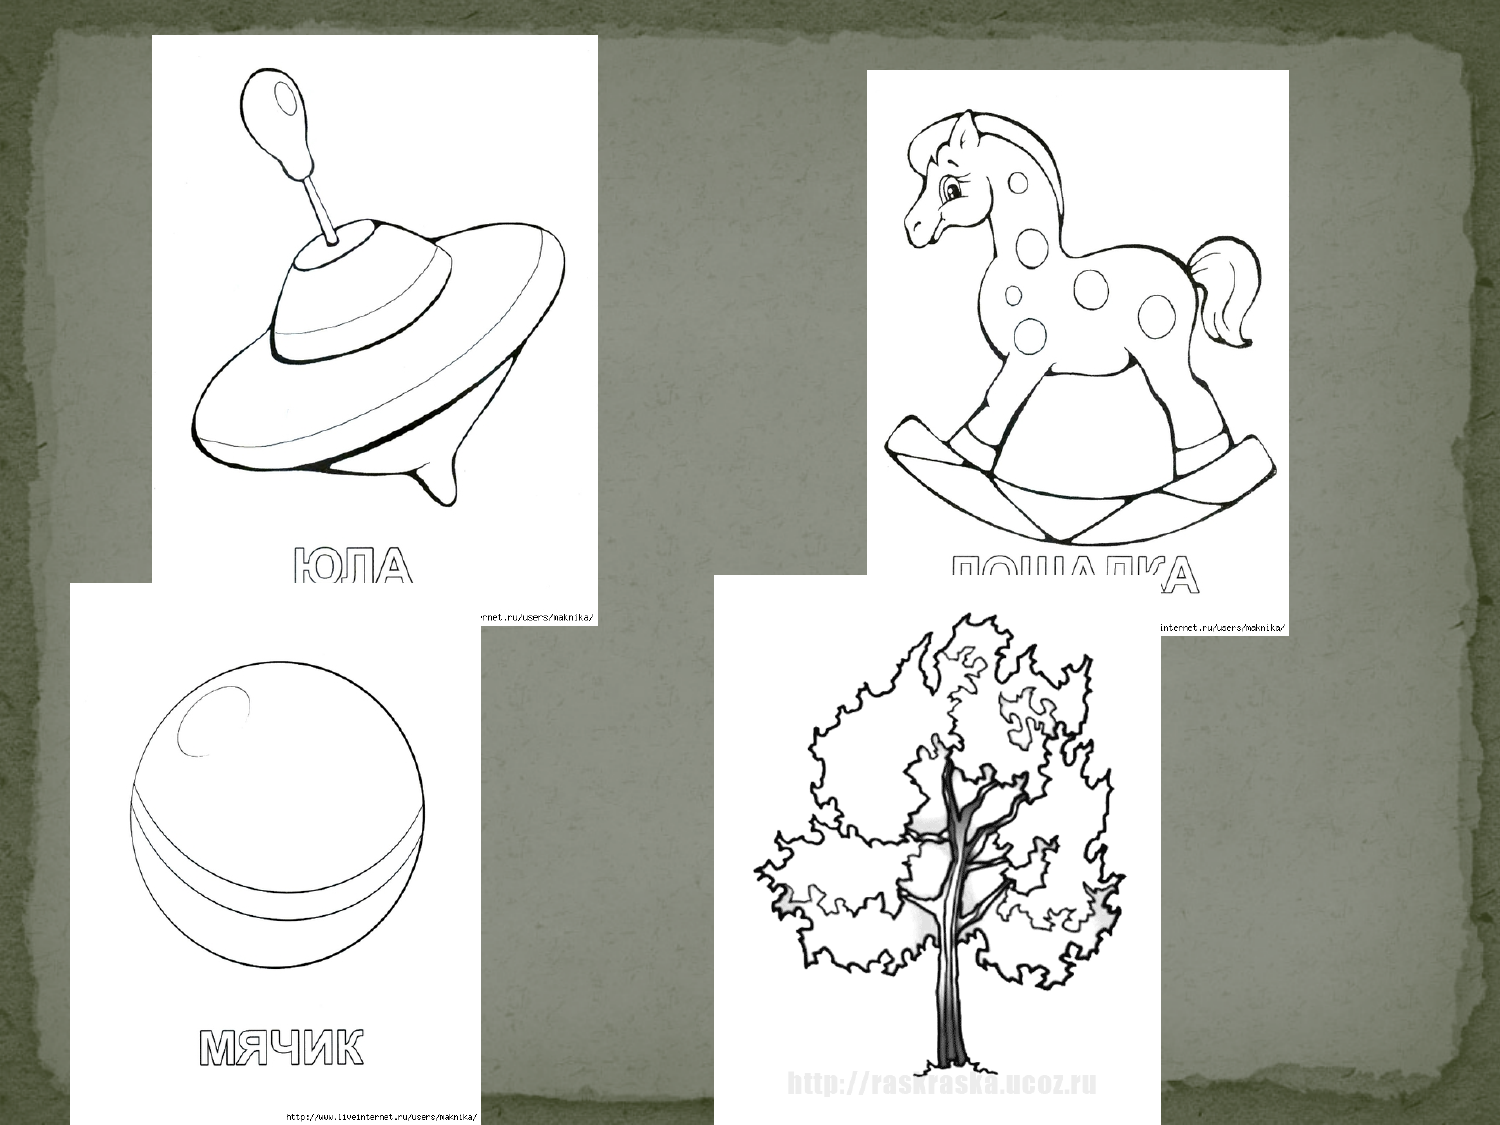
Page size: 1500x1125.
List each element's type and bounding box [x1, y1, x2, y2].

picture [714, 70, 1290, 1125]
picture [70, 35, 598, 1125]
